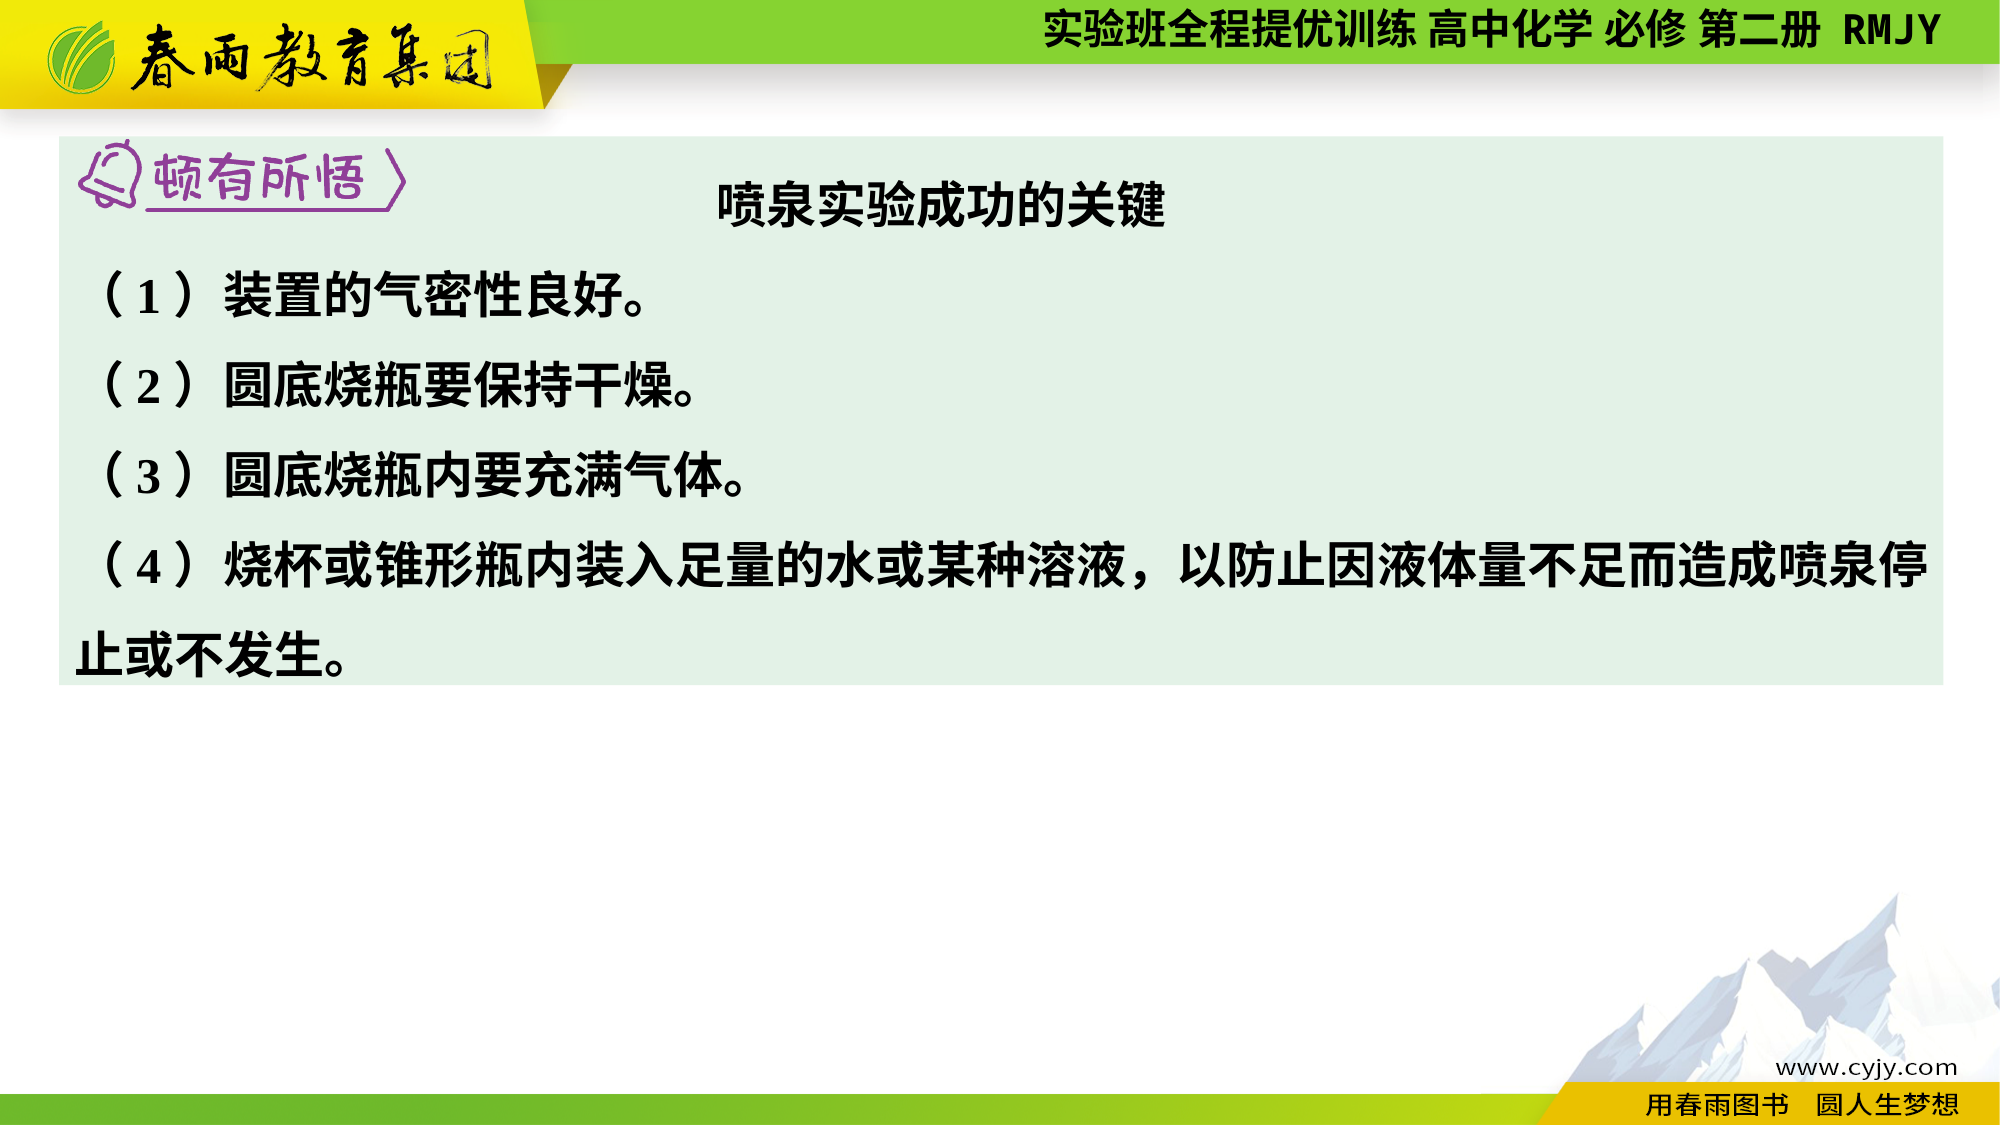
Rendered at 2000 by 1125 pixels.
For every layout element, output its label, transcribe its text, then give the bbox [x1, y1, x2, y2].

picture [0, 0, 2000, 1125]
list 喷泉实验成功的关键 （1）装置的气密性良好。 （2）圆底烧瓶要保持干燥。 （3）圆底烧瓶内要充满气体。 （4）烧杯或锥形瓶内装入足量的水或某种溶液，以防止因液体量不足而造成喷泉停止或不发生。 [59, 136, 1944, 686]
